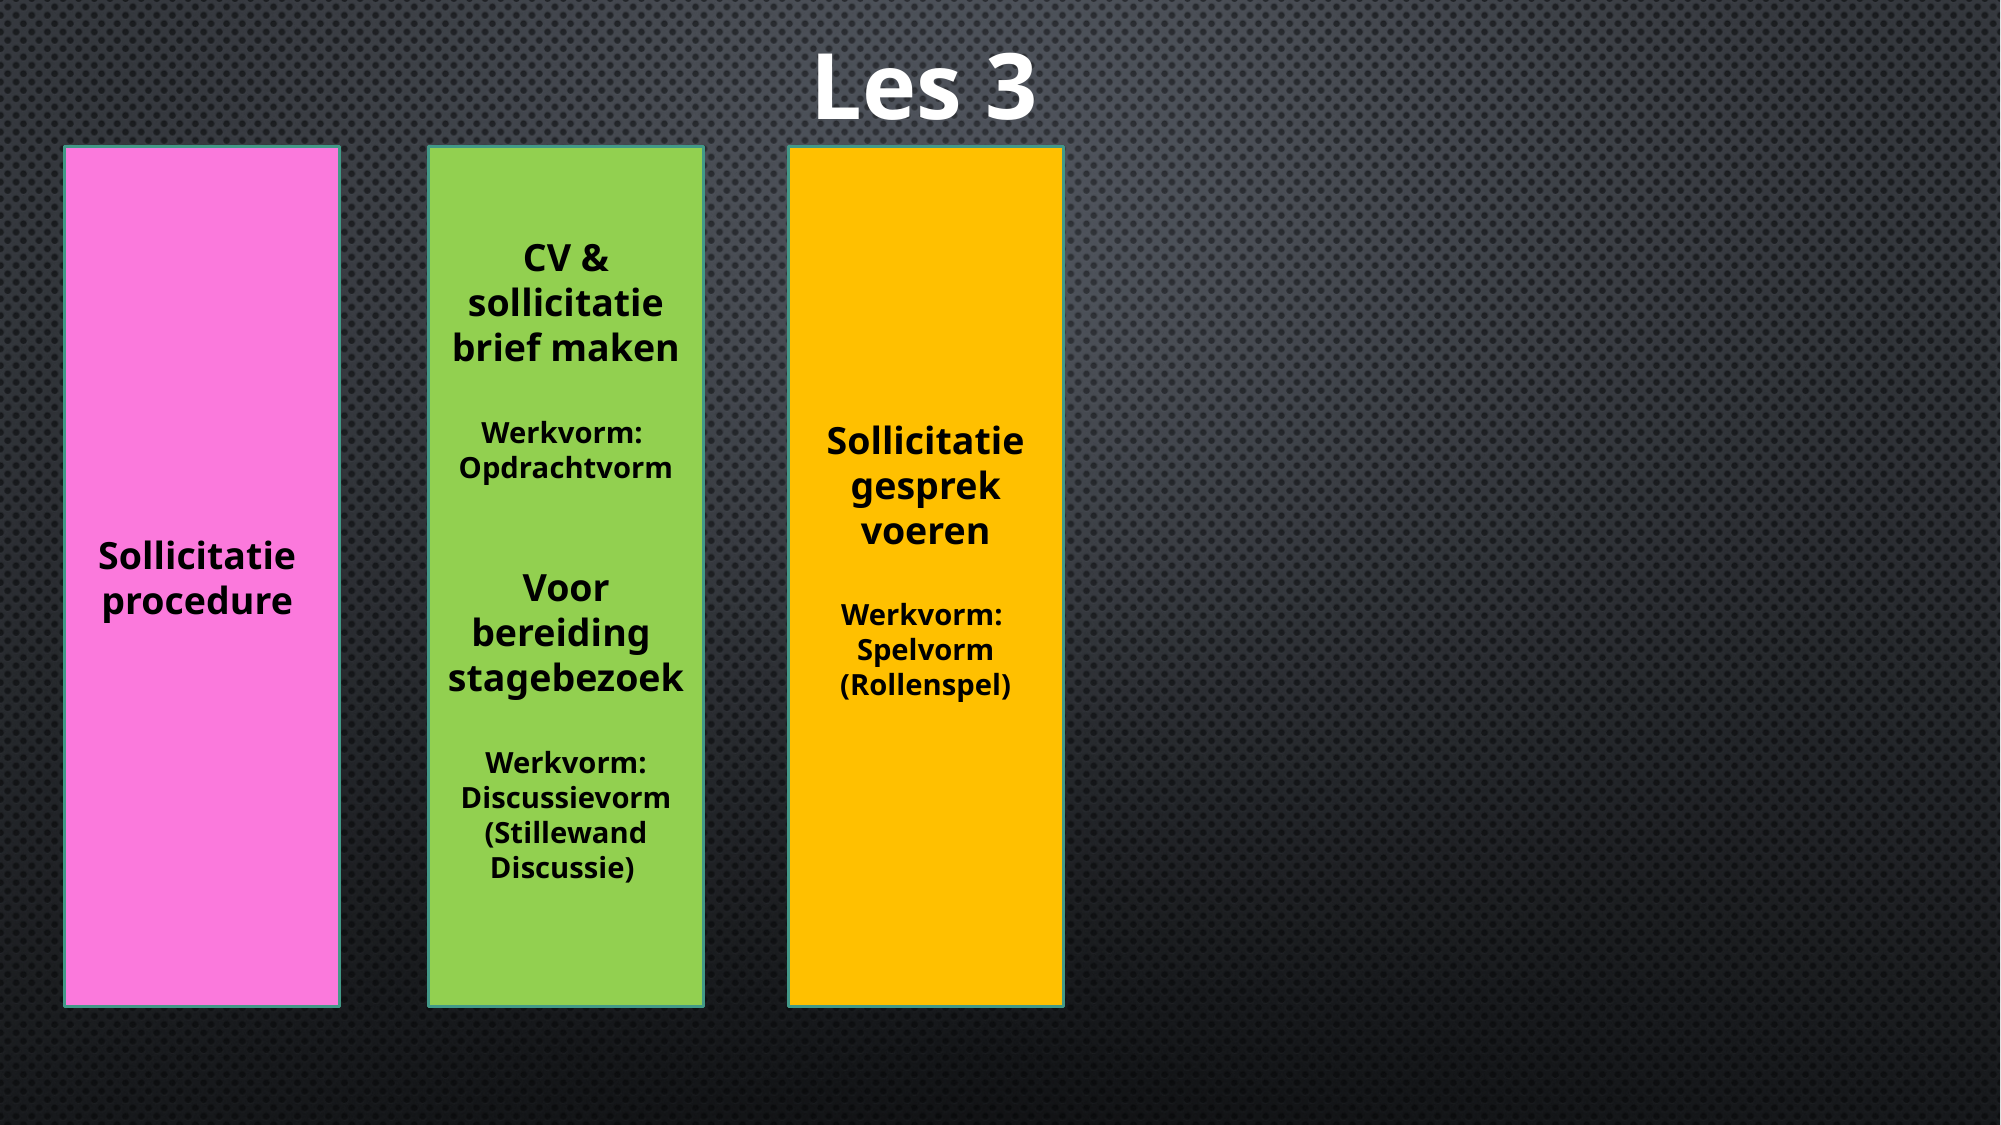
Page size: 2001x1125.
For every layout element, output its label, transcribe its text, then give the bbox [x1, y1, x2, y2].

text_box Les 3 [796, 20, 1292, 145]
text_box CV & sollicitatie brief maken Werkvorm: Opdrachtvorm Voor bereiding stagebezoek Werkvorm: Discussievorm (Stillewand Discussie) [427, 145, 705, 1008]
text_box Sollicitatie gesprek voeren ​ Werkvorm: Spelvorm (Rollenspel) [787, 145, 1065, 1008]
text_box Sollicitatie procedure [63, 145, 341, 1008]
